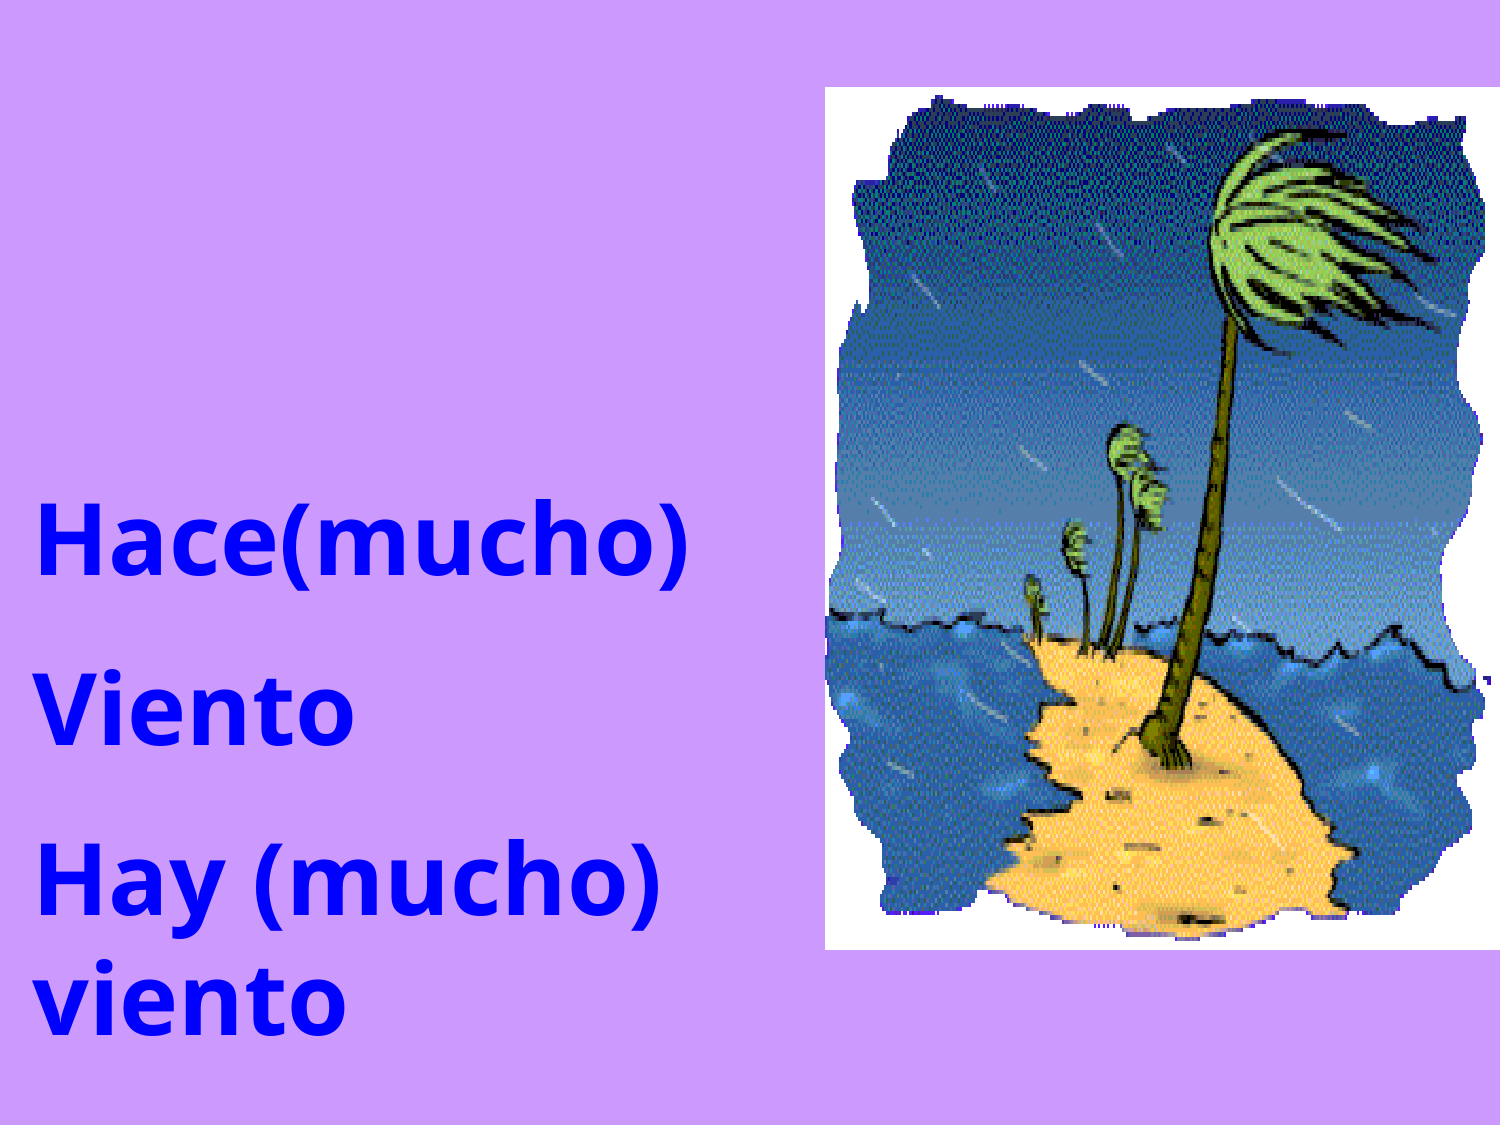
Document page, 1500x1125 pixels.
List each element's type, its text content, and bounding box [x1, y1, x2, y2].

picture [824, 87, 1500, 951]
text_box Hace(mucho) Viento Hay (mucho) viento [17, 467, 956, 1063]
